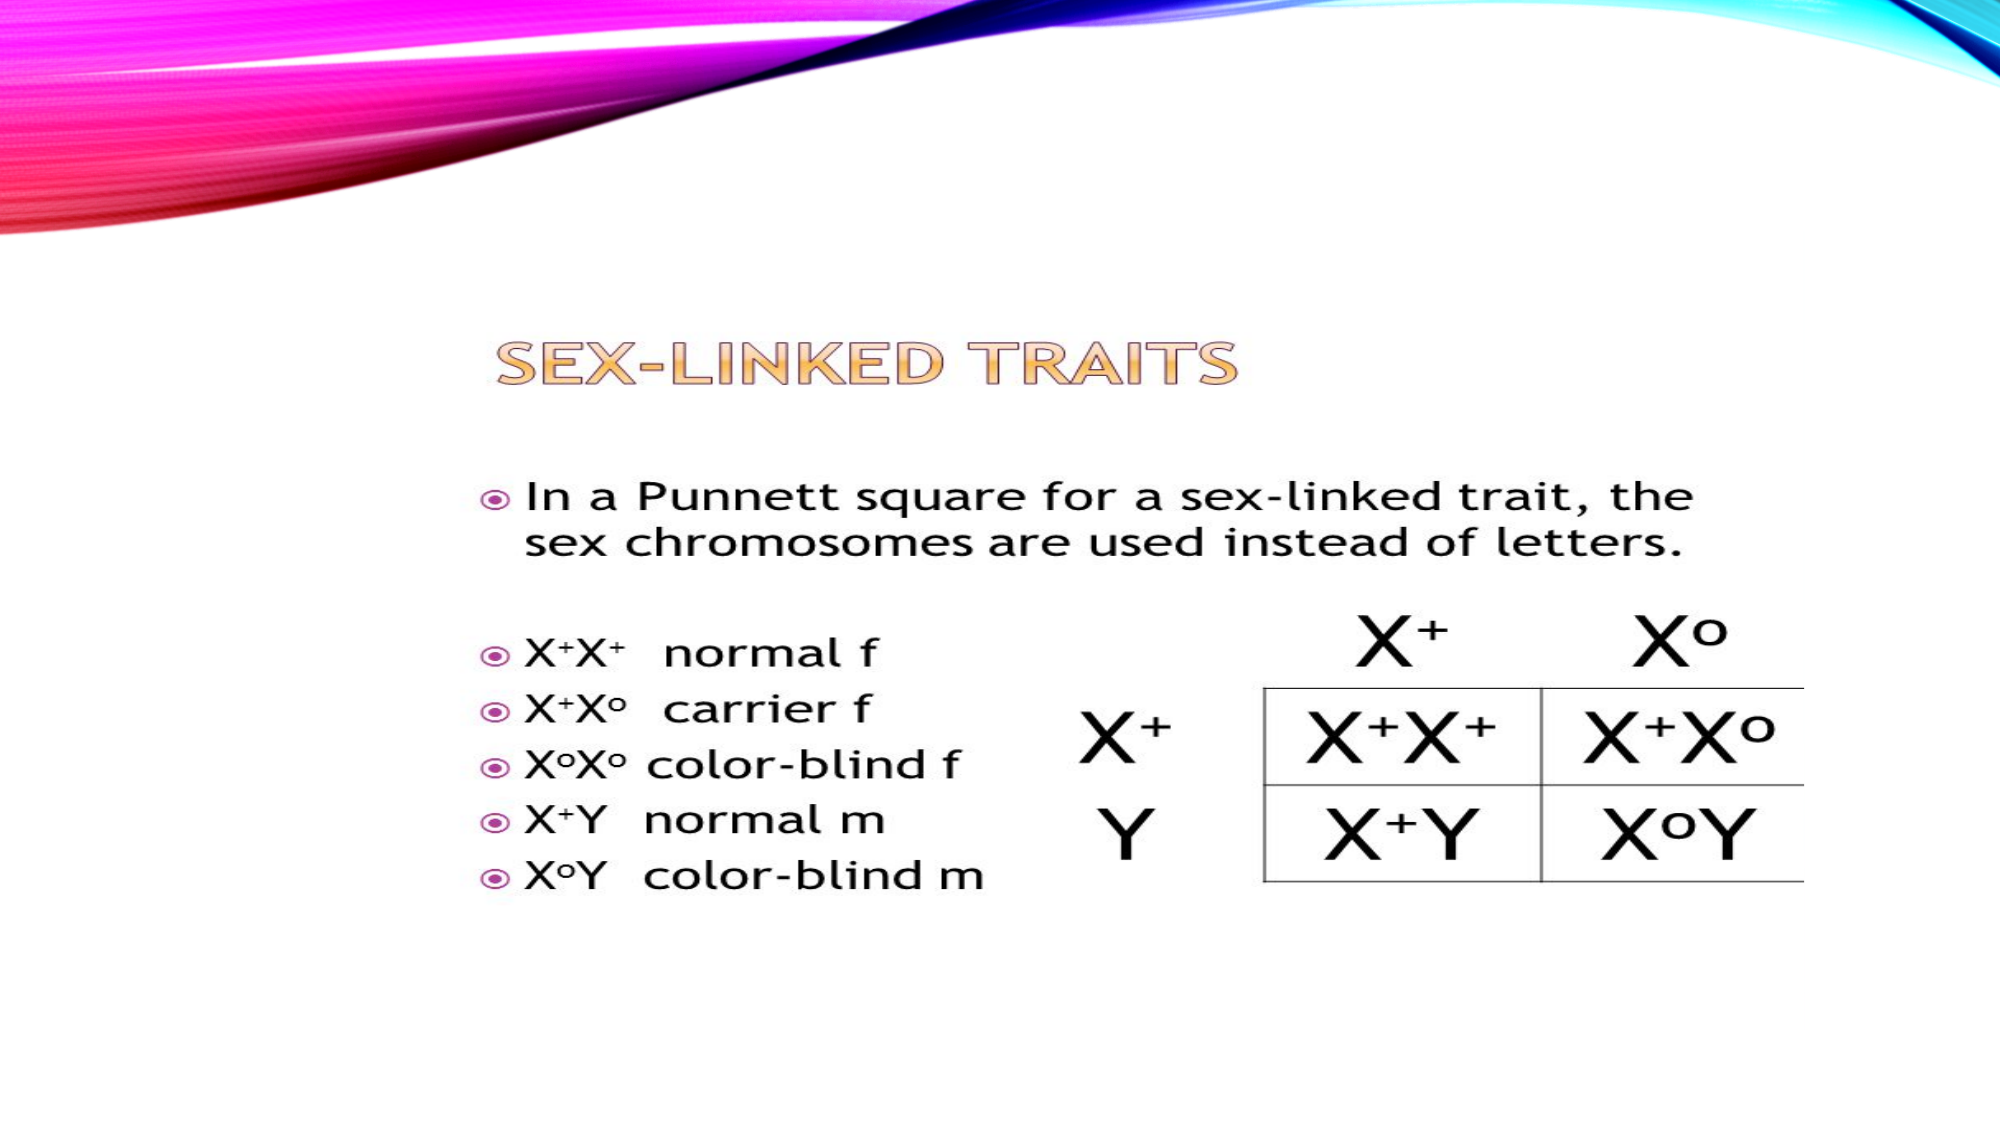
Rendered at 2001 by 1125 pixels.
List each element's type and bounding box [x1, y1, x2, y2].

list [407, 231, 1805, 1030]
picture [1890, 0, 2000, 75]
picture [0, 0, 2000, 237]
picture [1910, 0, 2000, 45]
